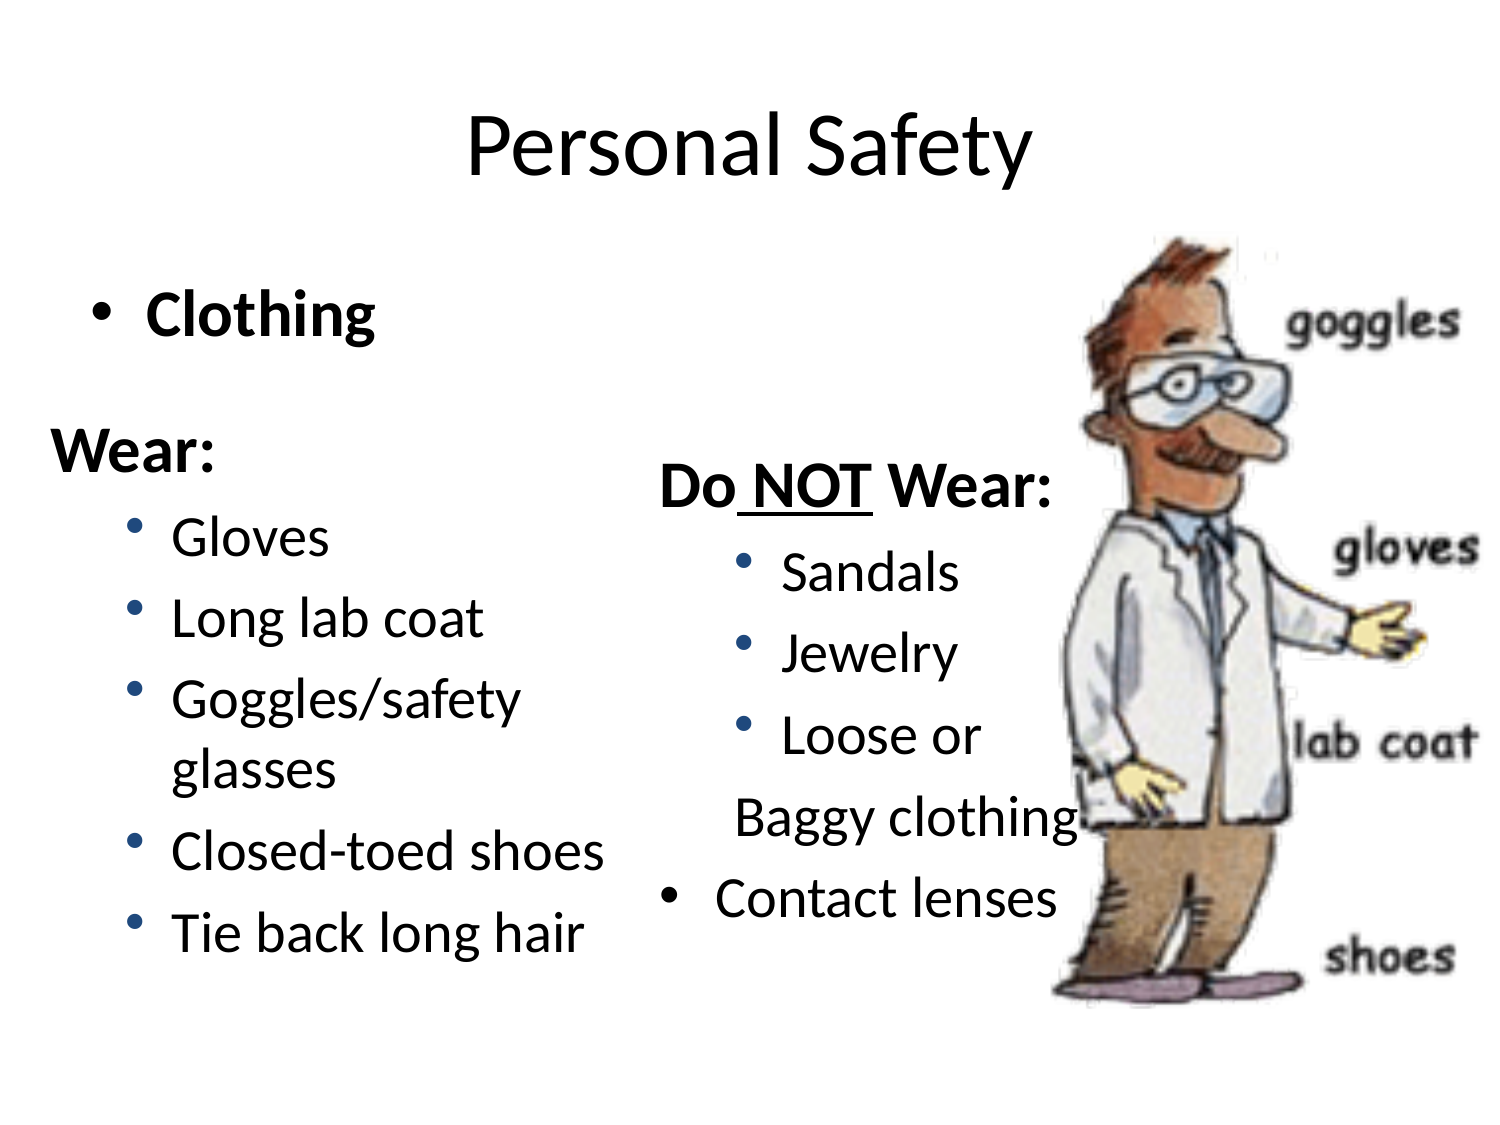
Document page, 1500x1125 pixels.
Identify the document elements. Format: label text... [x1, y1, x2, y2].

picture [982, 222, 1500, 1013]
text_box Do NOT Wear: Sandals Jewelry Loose or Baggy clothing Contact lenses [644, 433, 1307, 1072]
list Clothing [75, 262, 977, 433]
title Personal Safety [75, 45, 1425, 233]
text_box Wear: Gloves Long lab coat Goggles/safety glasses Closed-toed shoes Tie back long hair [35, 398, 698, 1036]
